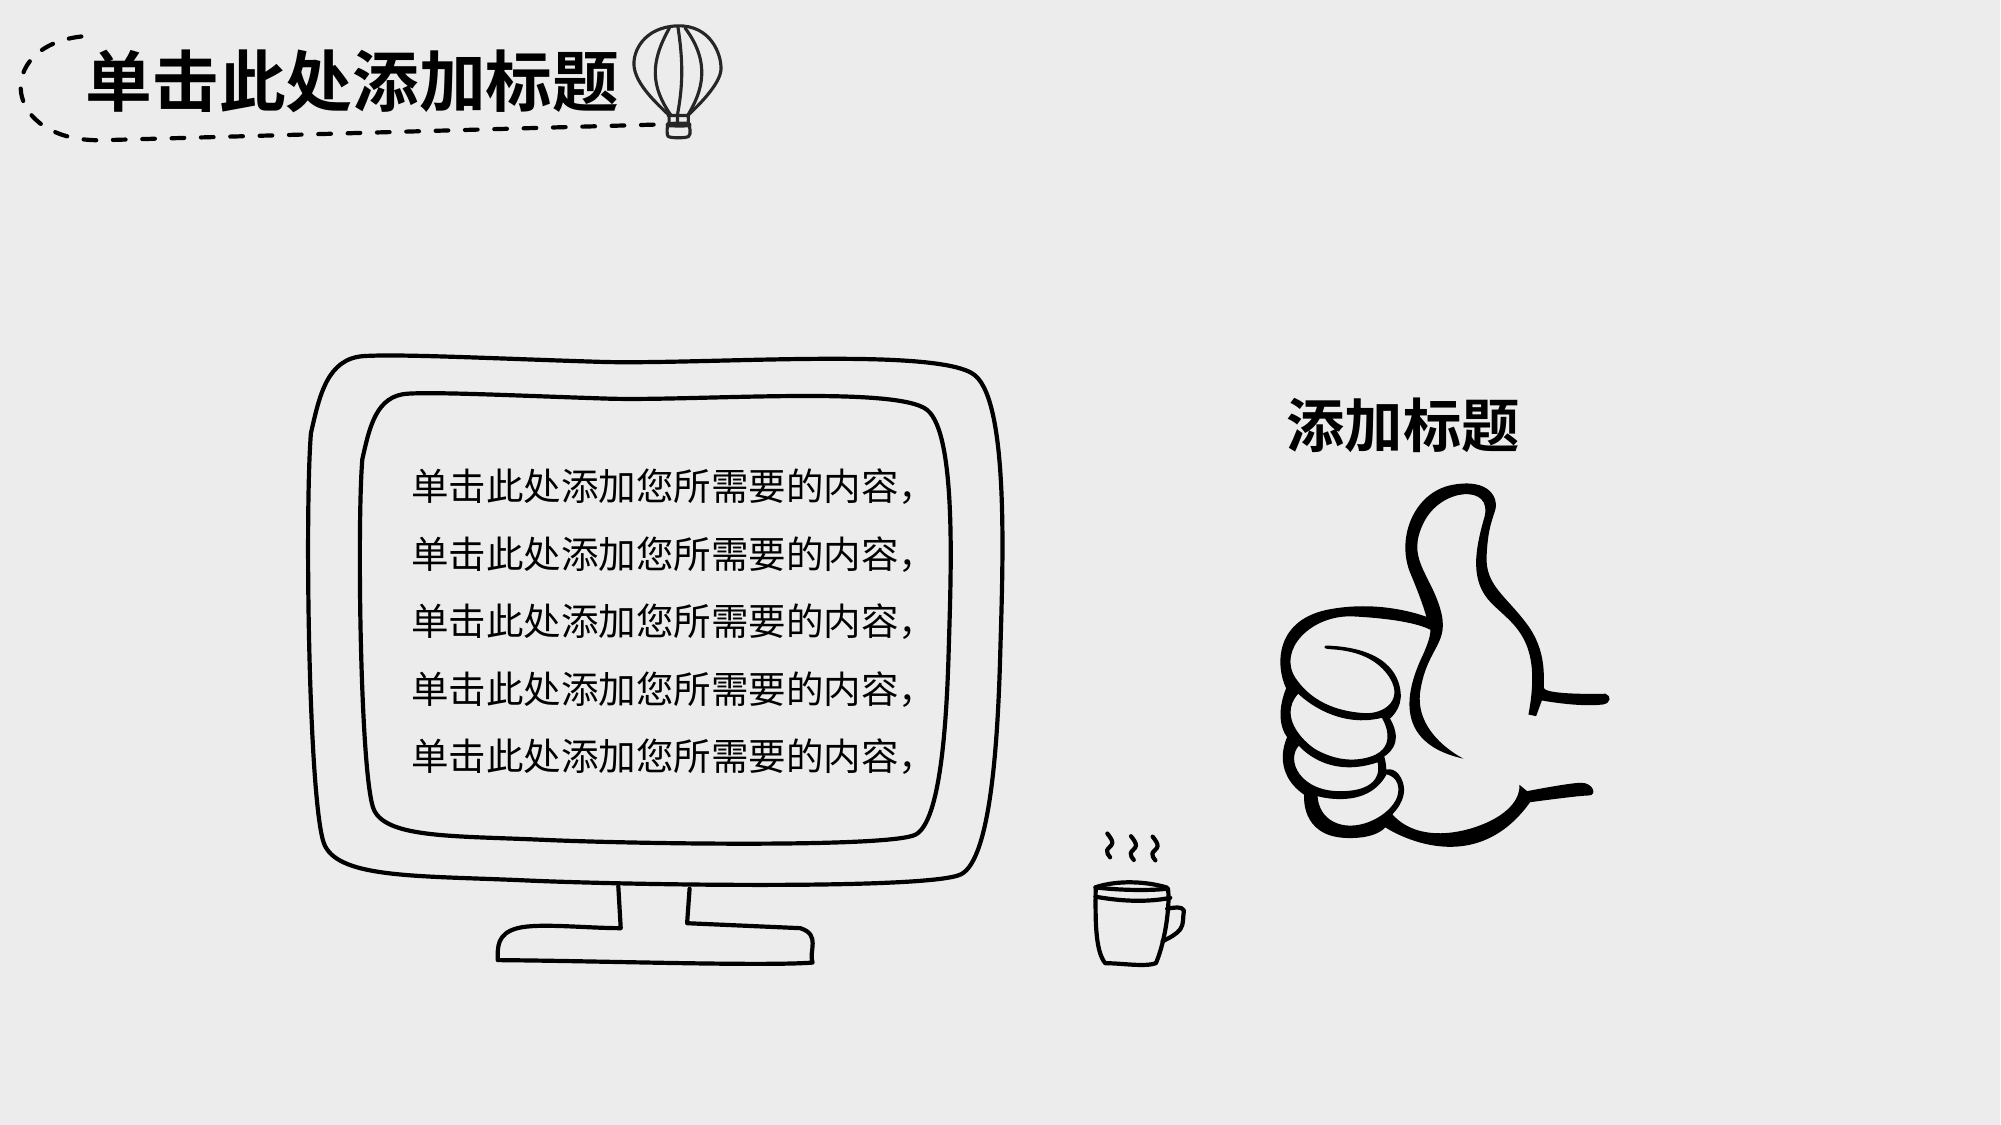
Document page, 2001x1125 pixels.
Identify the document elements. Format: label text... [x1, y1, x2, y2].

text_box [496, 885, 814, 965]
text_box 单击此处添加标题 [70, 31, 633, 127]
text_box [307, 354, 1004, 886]
text_box [19, 38, 570, 142]
text_box 添加标题 [1271, 382, 1535, 467]
text_box [1280, 483, 1610, 847]
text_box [1095, 833, 1184, 965]
text_box 单击此处添加您所需要的内容，单击此处添加您所需要的内容，单击此处添加您所需要的内容，单击此处添加您所需要的内容，单击此处添加您所需要的内容， [392, 433, 918, 786]
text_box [633, 25, 722, 138]
